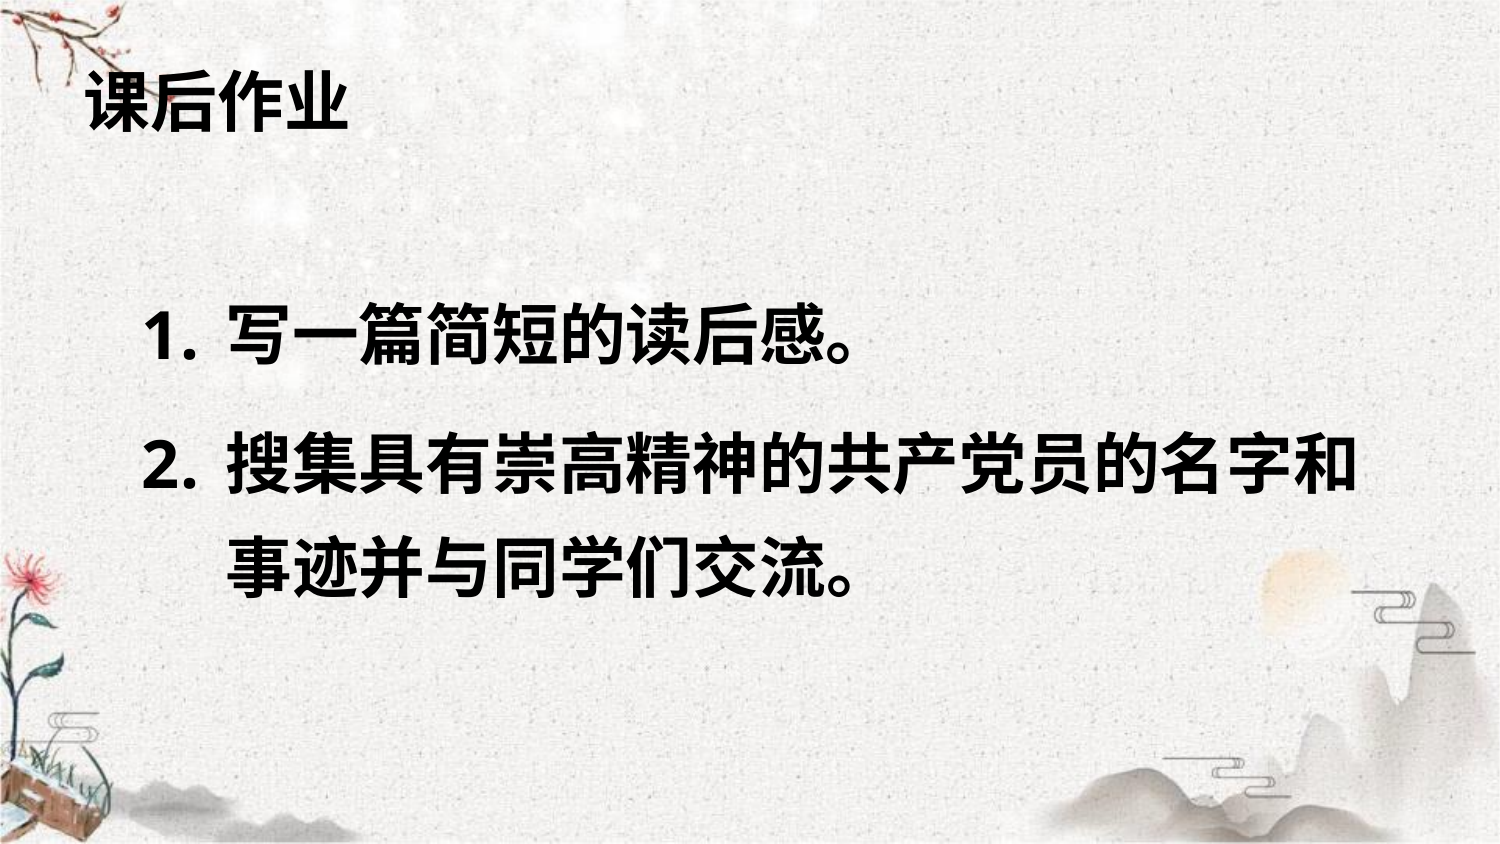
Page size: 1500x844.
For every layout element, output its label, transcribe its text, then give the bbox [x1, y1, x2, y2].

text_box 课后作业 [69, 52, 433, 157]
picture [0, 0, 1500, 844]
text_box 写一篇简短的读后感。 搜集具有崇高精神的共产党员的名字和事迹并与同学们交流。 [126, 261, 1383, 613]
